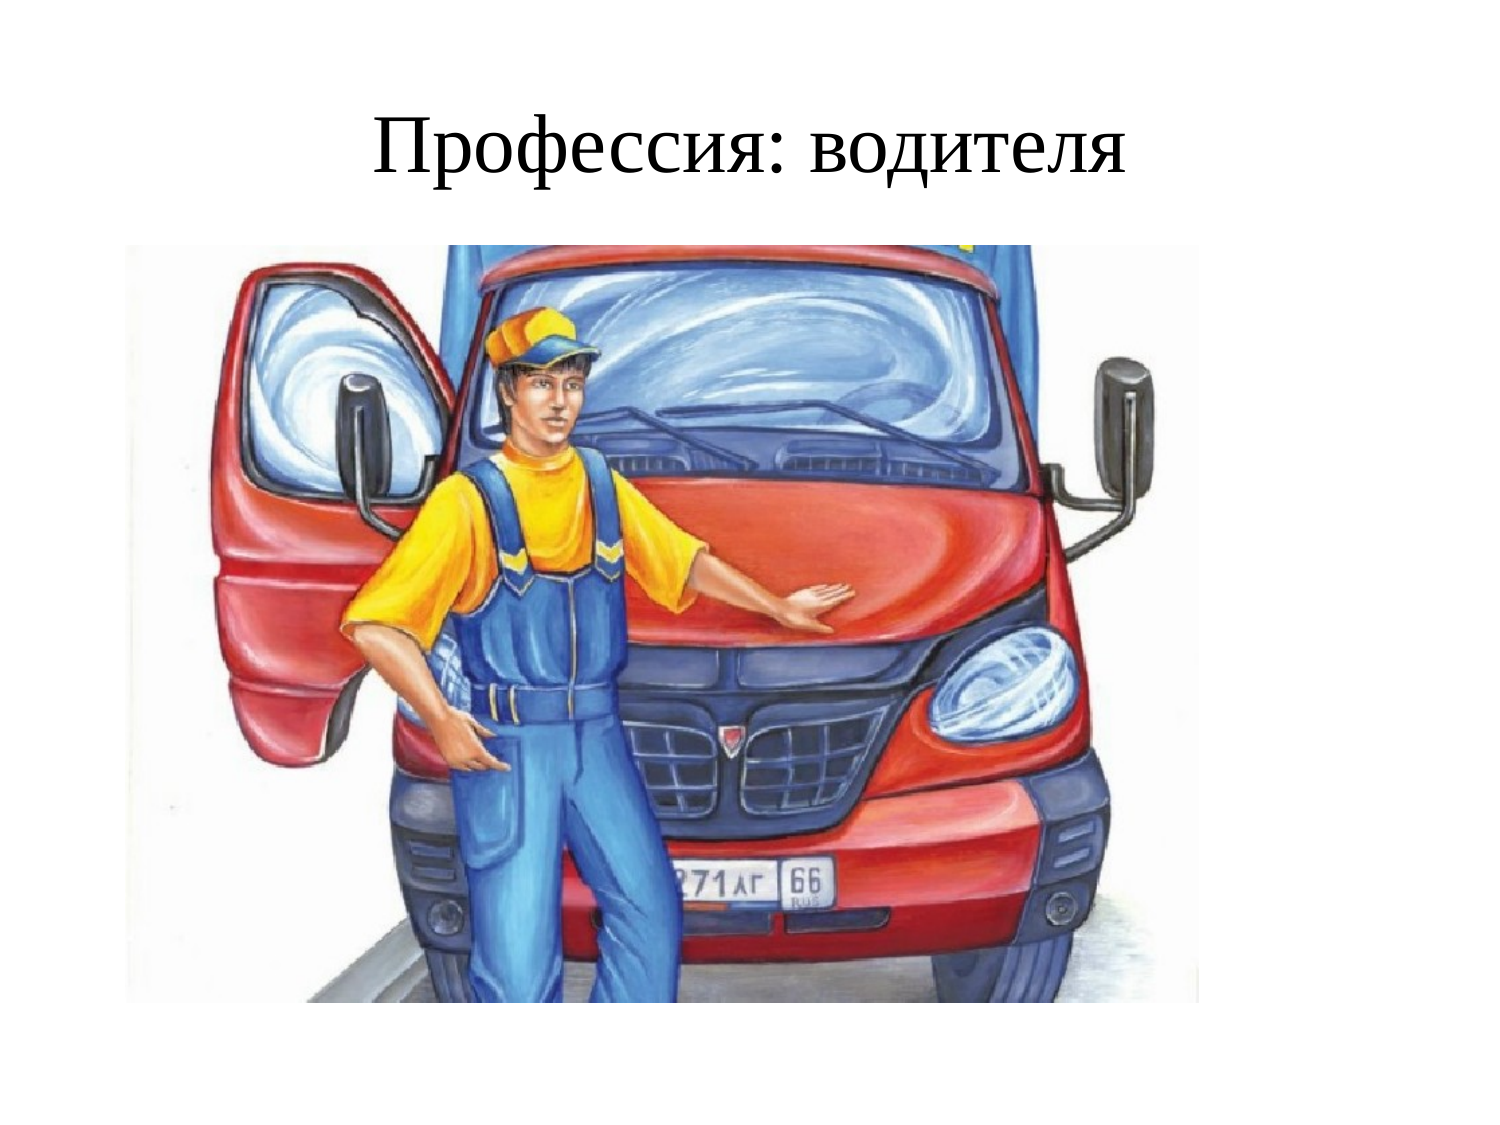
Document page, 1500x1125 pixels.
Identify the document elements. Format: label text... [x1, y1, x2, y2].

title Профессия: водителя [75, 45, 1425, 233]
picture [124, 245, 1200, 1004]
